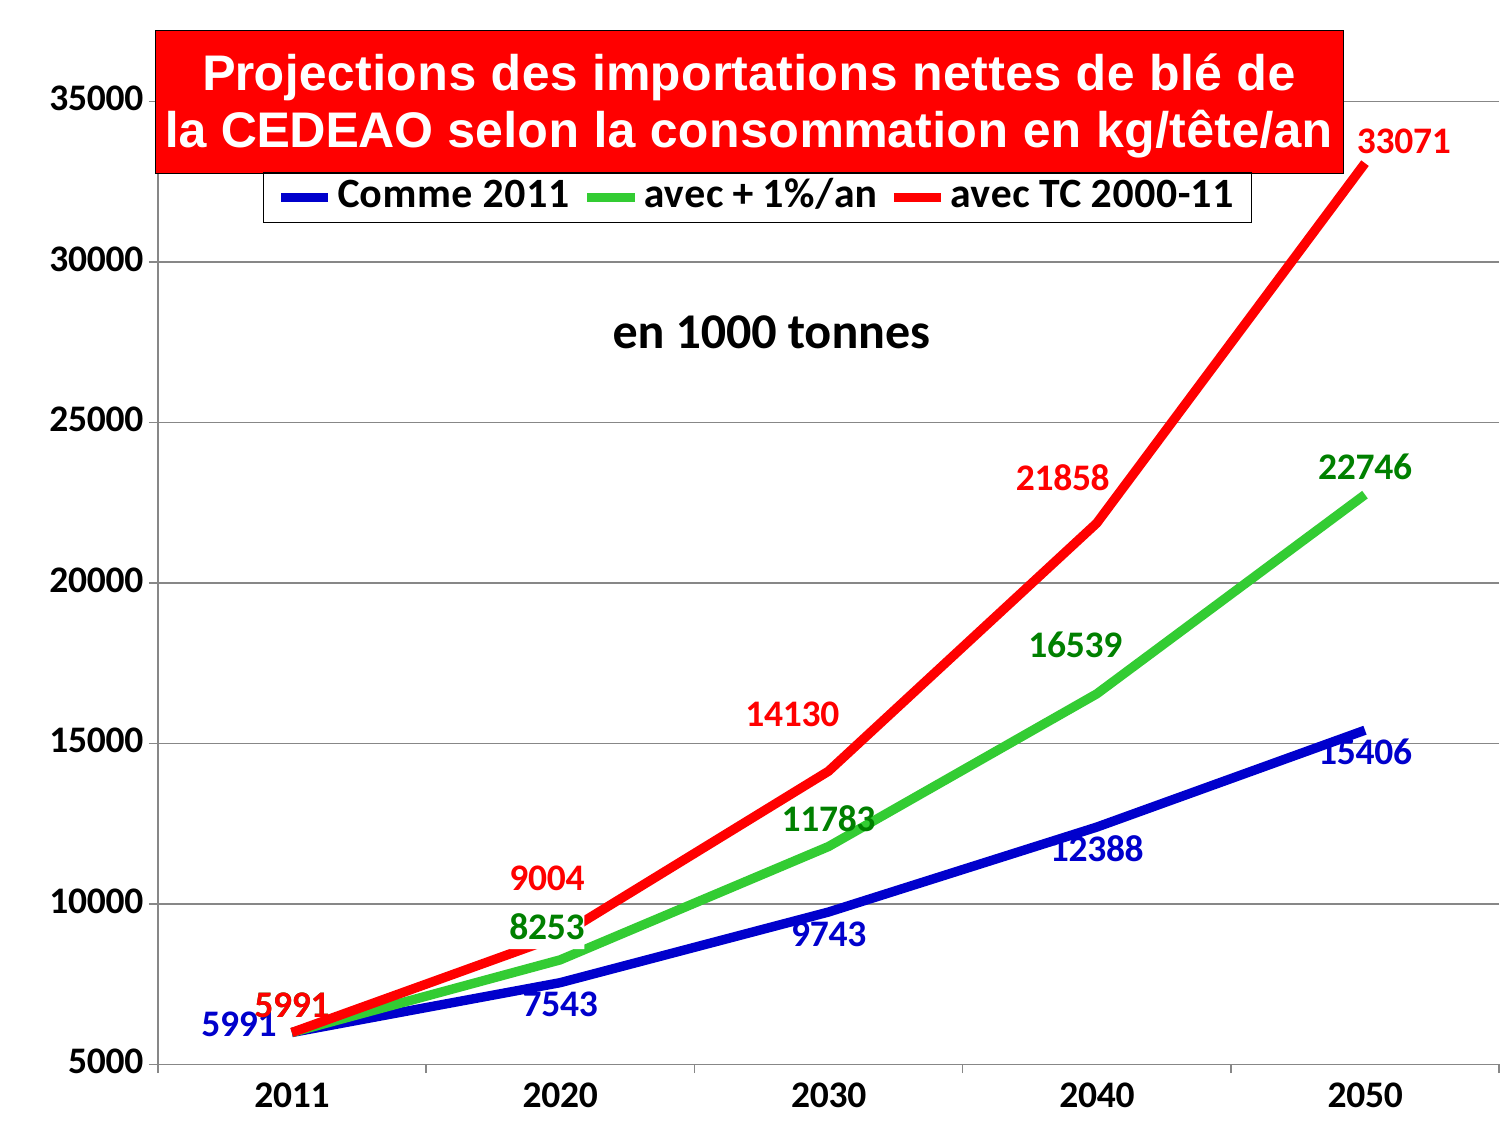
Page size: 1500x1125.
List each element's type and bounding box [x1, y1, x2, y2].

chart [0, 0, 1500, 1125]
